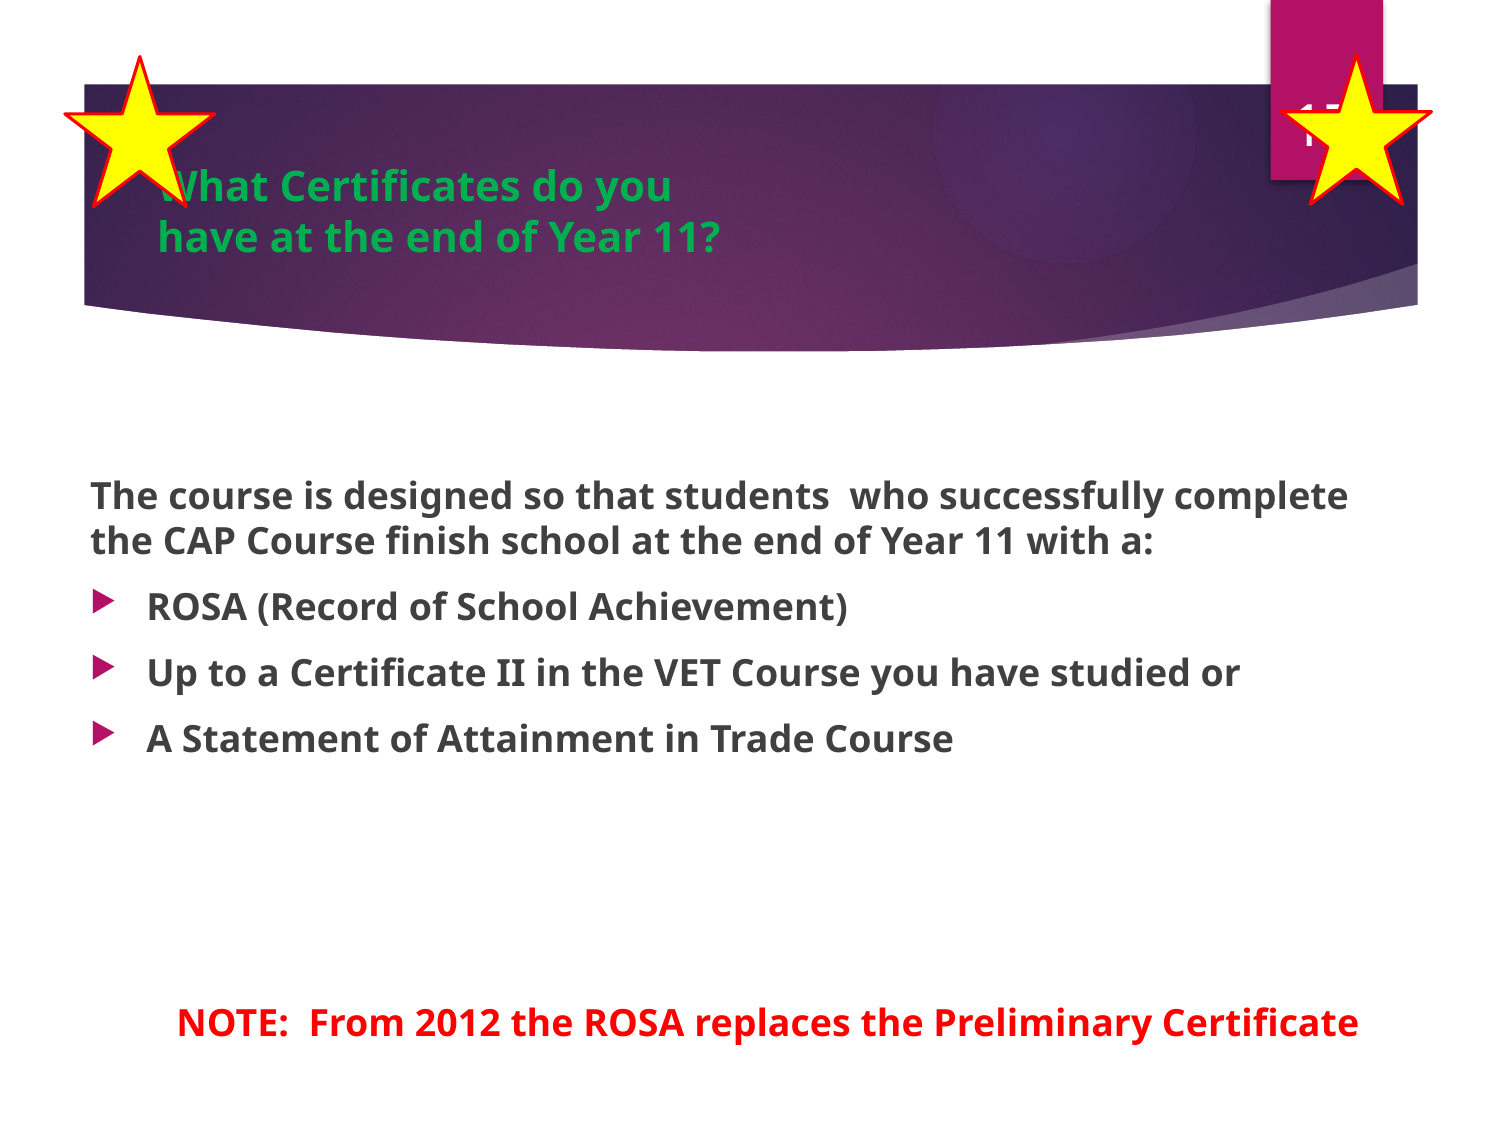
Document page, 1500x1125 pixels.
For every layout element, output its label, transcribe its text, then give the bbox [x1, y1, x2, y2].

slide_number 17 [1259, 48, 1390, 175]
list The course is designed so that students who successfully complete the CAP Course finish school at the end of Year 11 with a: ROSA (Record of School Achievement) Up to a Certificate II in the VET Course you have studied or A Statement of Attainment in Trade Course [75, 267, 1425, 941]
text_box NOTE: From 2012 the ROSA replaces the Preliminary Certificate [101, 991, 1436, 1051]
title What Certificates do you have at the end of Year 11? [142, 152, 1183, 267]
text_box [63, 55, 217, 208]
text_box [1280, 52, 1433, 206]
